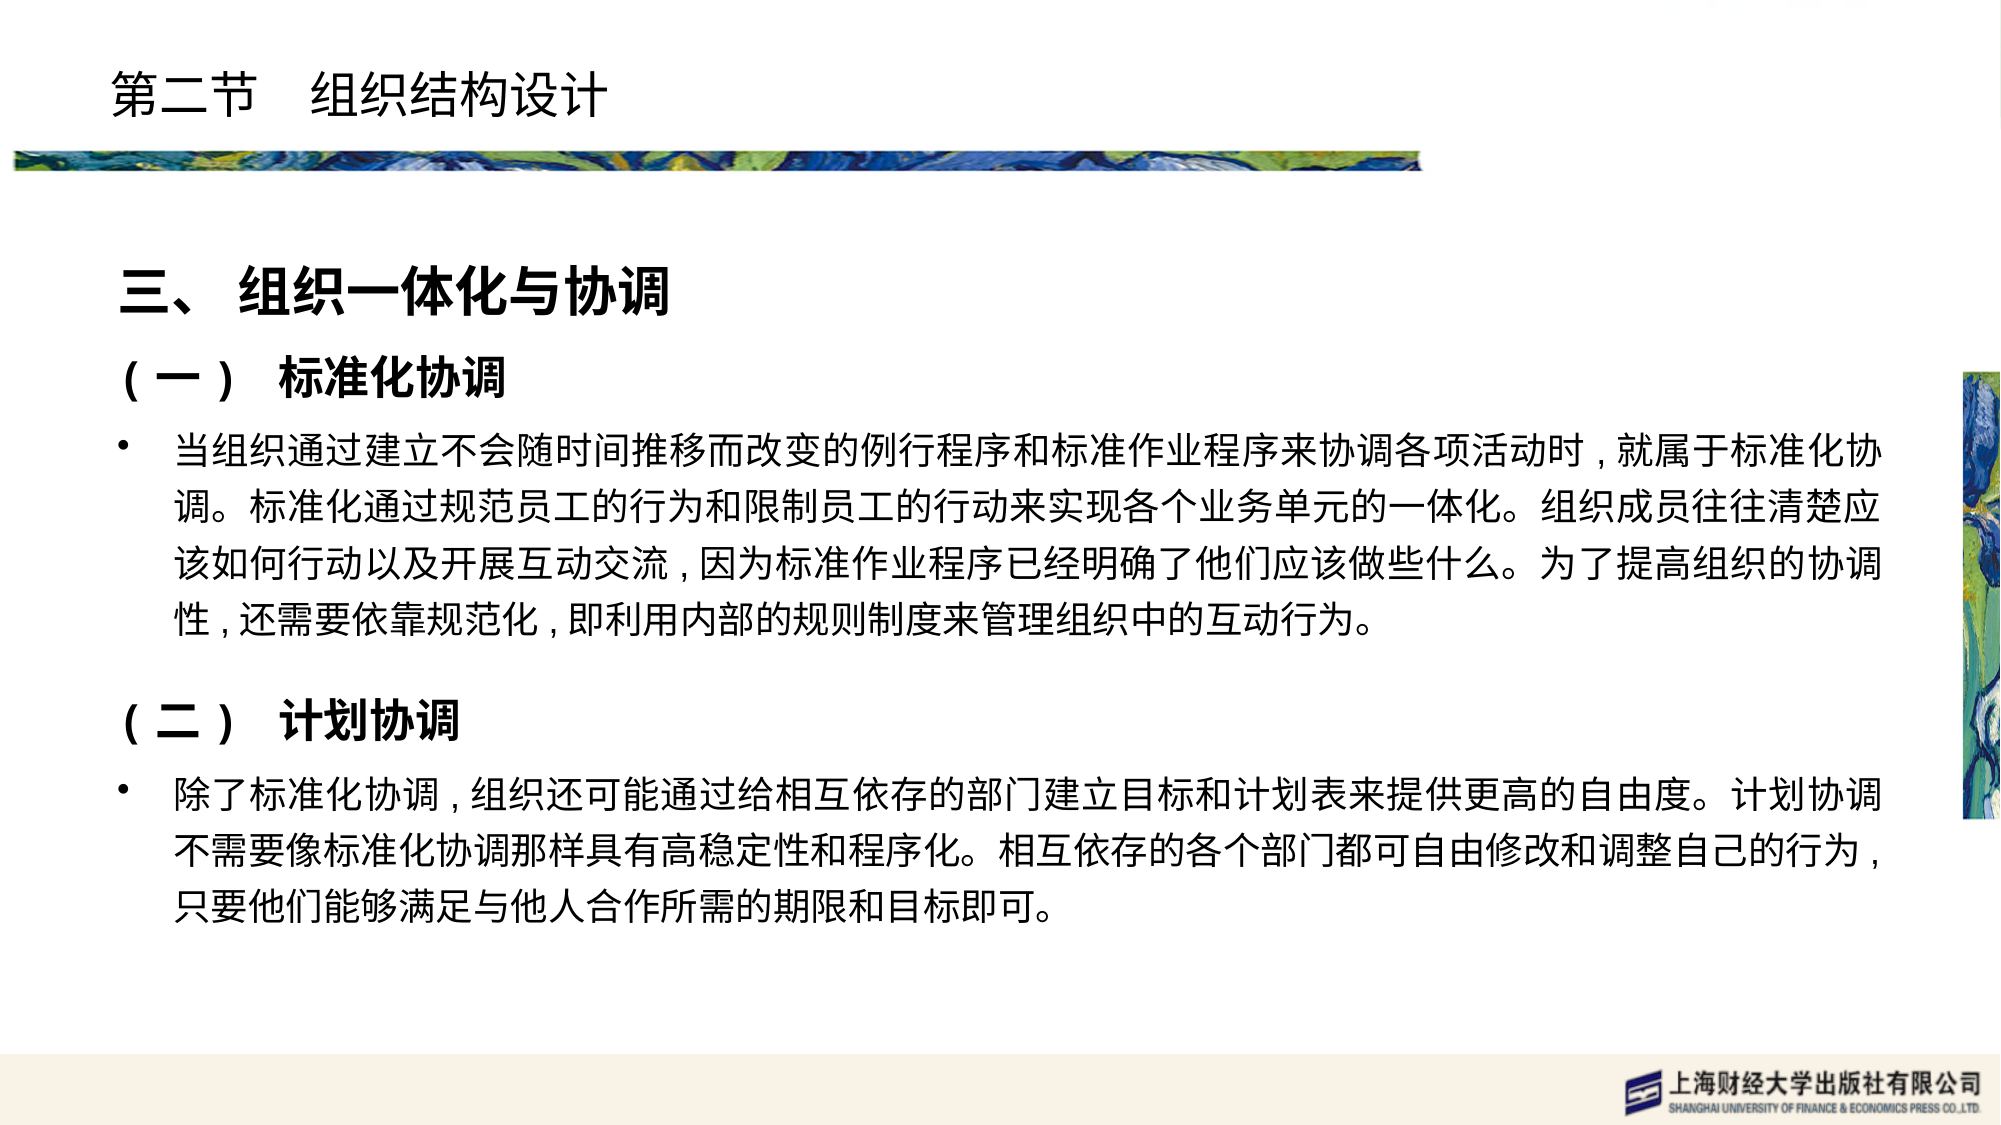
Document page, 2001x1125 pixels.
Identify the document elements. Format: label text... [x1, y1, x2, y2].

title 第二节 组织结构设计 [94, 42, 1451, 146]
list 三、 组织一体化与协调 (一) 标准化协调 当组织通过建立不会随时间推移而改变的例行程序和标准作业程序来协调各项活动时,就属于标准化协调。标准化通过规范员工的行为和限制员工的行动来实现各个业务单元的一体化。组织成员往往清楚应该如何行动以及开展互动交流,因为标准作业程序已经明确了他们应该做些什么。为了提高组织的协调性,还需要依靠规范化,即利用内部的规则制度来管理组织中的互动行为。 (二) 计划协调 除了标准化协调,组织还可能通过给相互依存的部门建立目标和计划表来提供更高的自由度。计划协调不需要像标准化协调那样具有高稳定性和程序化。相互依存的各个部门都可自由修改和调整自己的行为,只要他们能够满足与他人合作所需的期限和目标即可。 [102, 233, 1898, 1032]
picture [0, 0, 2001, 1125]
